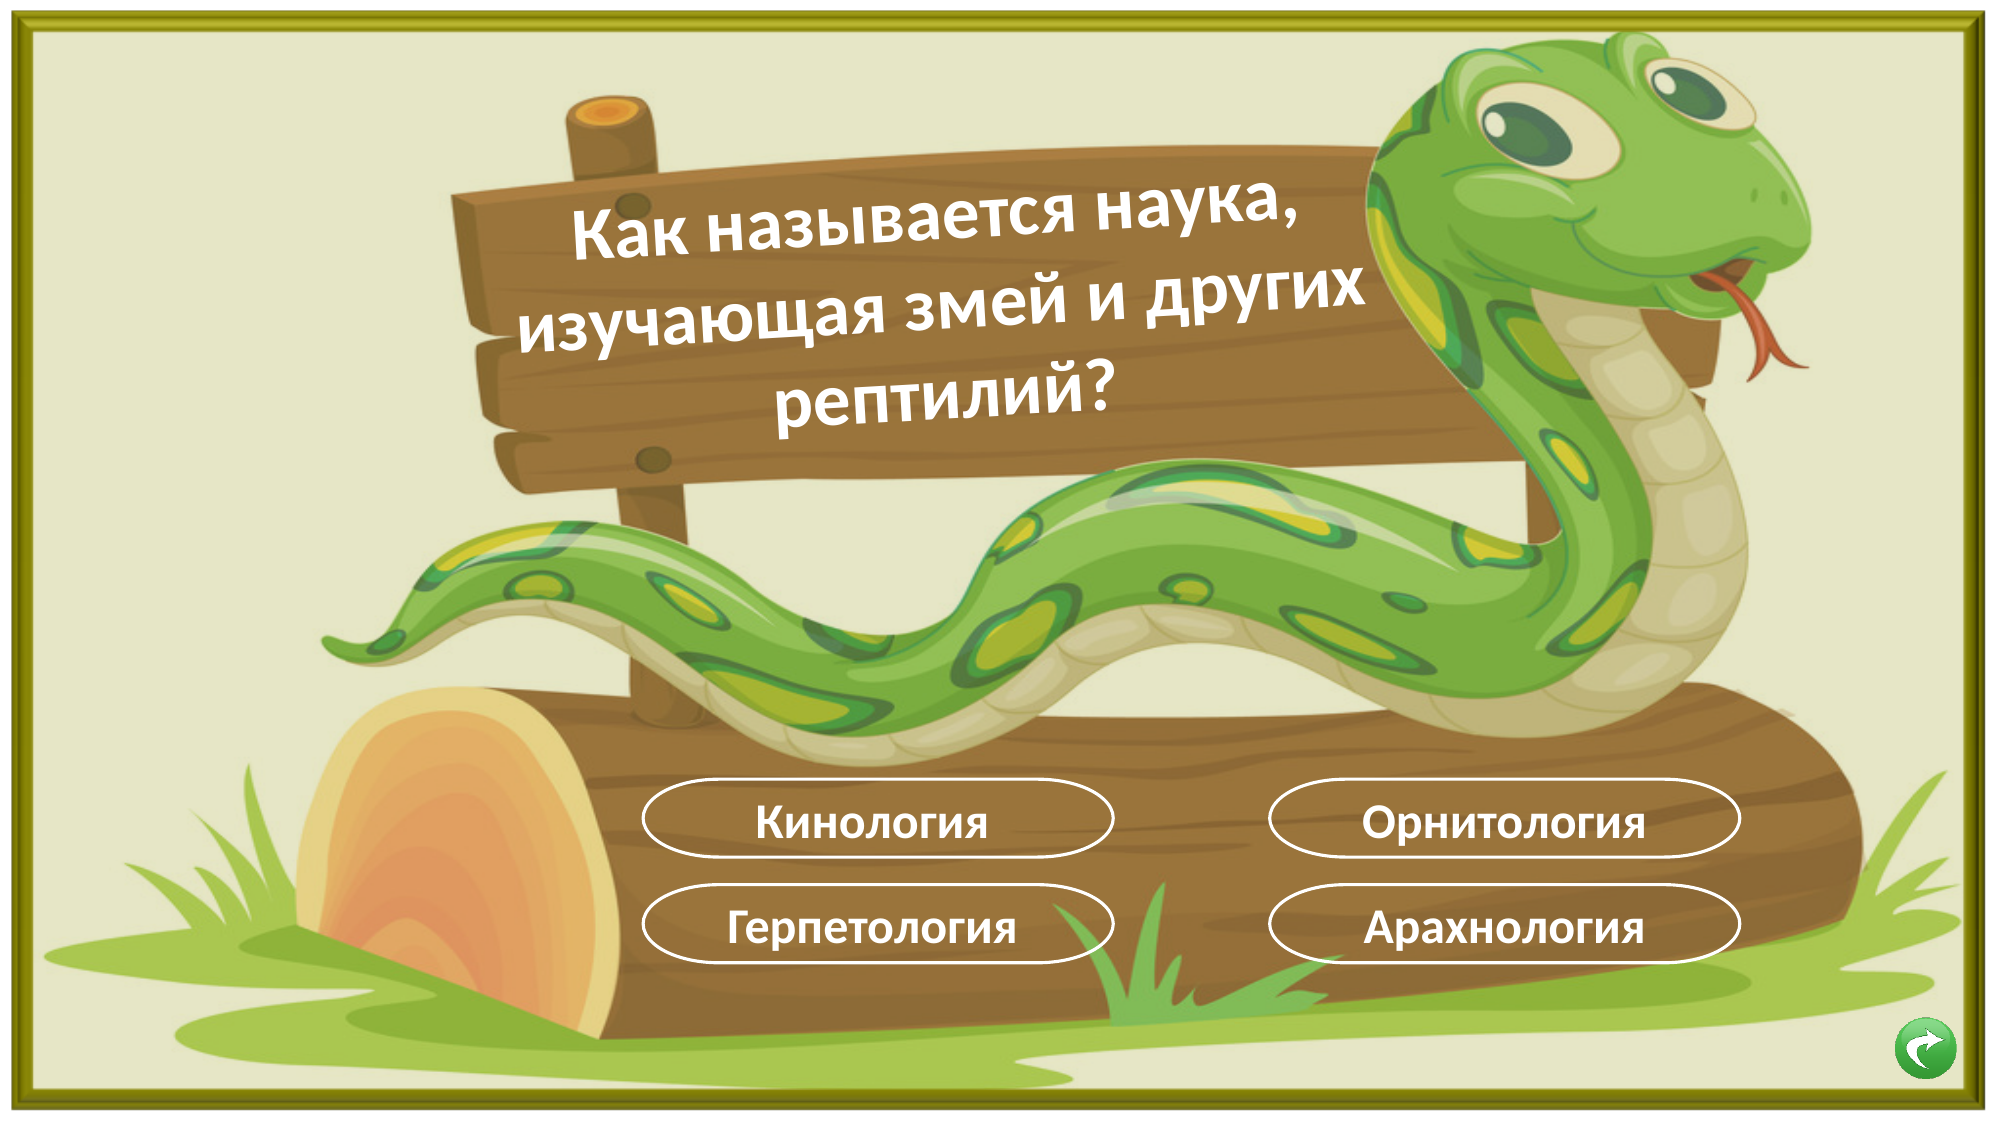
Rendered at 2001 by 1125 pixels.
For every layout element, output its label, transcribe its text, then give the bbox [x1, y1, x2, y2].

text_box Орнитология [1268, 778, 1741, 859]
text_box Герпетология [642, 883, 1115, 964]
text_box Кинология [642, 778, 1115, 859]
text_box Как называется наука, изучающая змей и других рептилий? [489, 130, 1393, 468]
text_box Арахнология [1268, 883, 1741, 964]
picture [0, 0, 2001, 1125]
